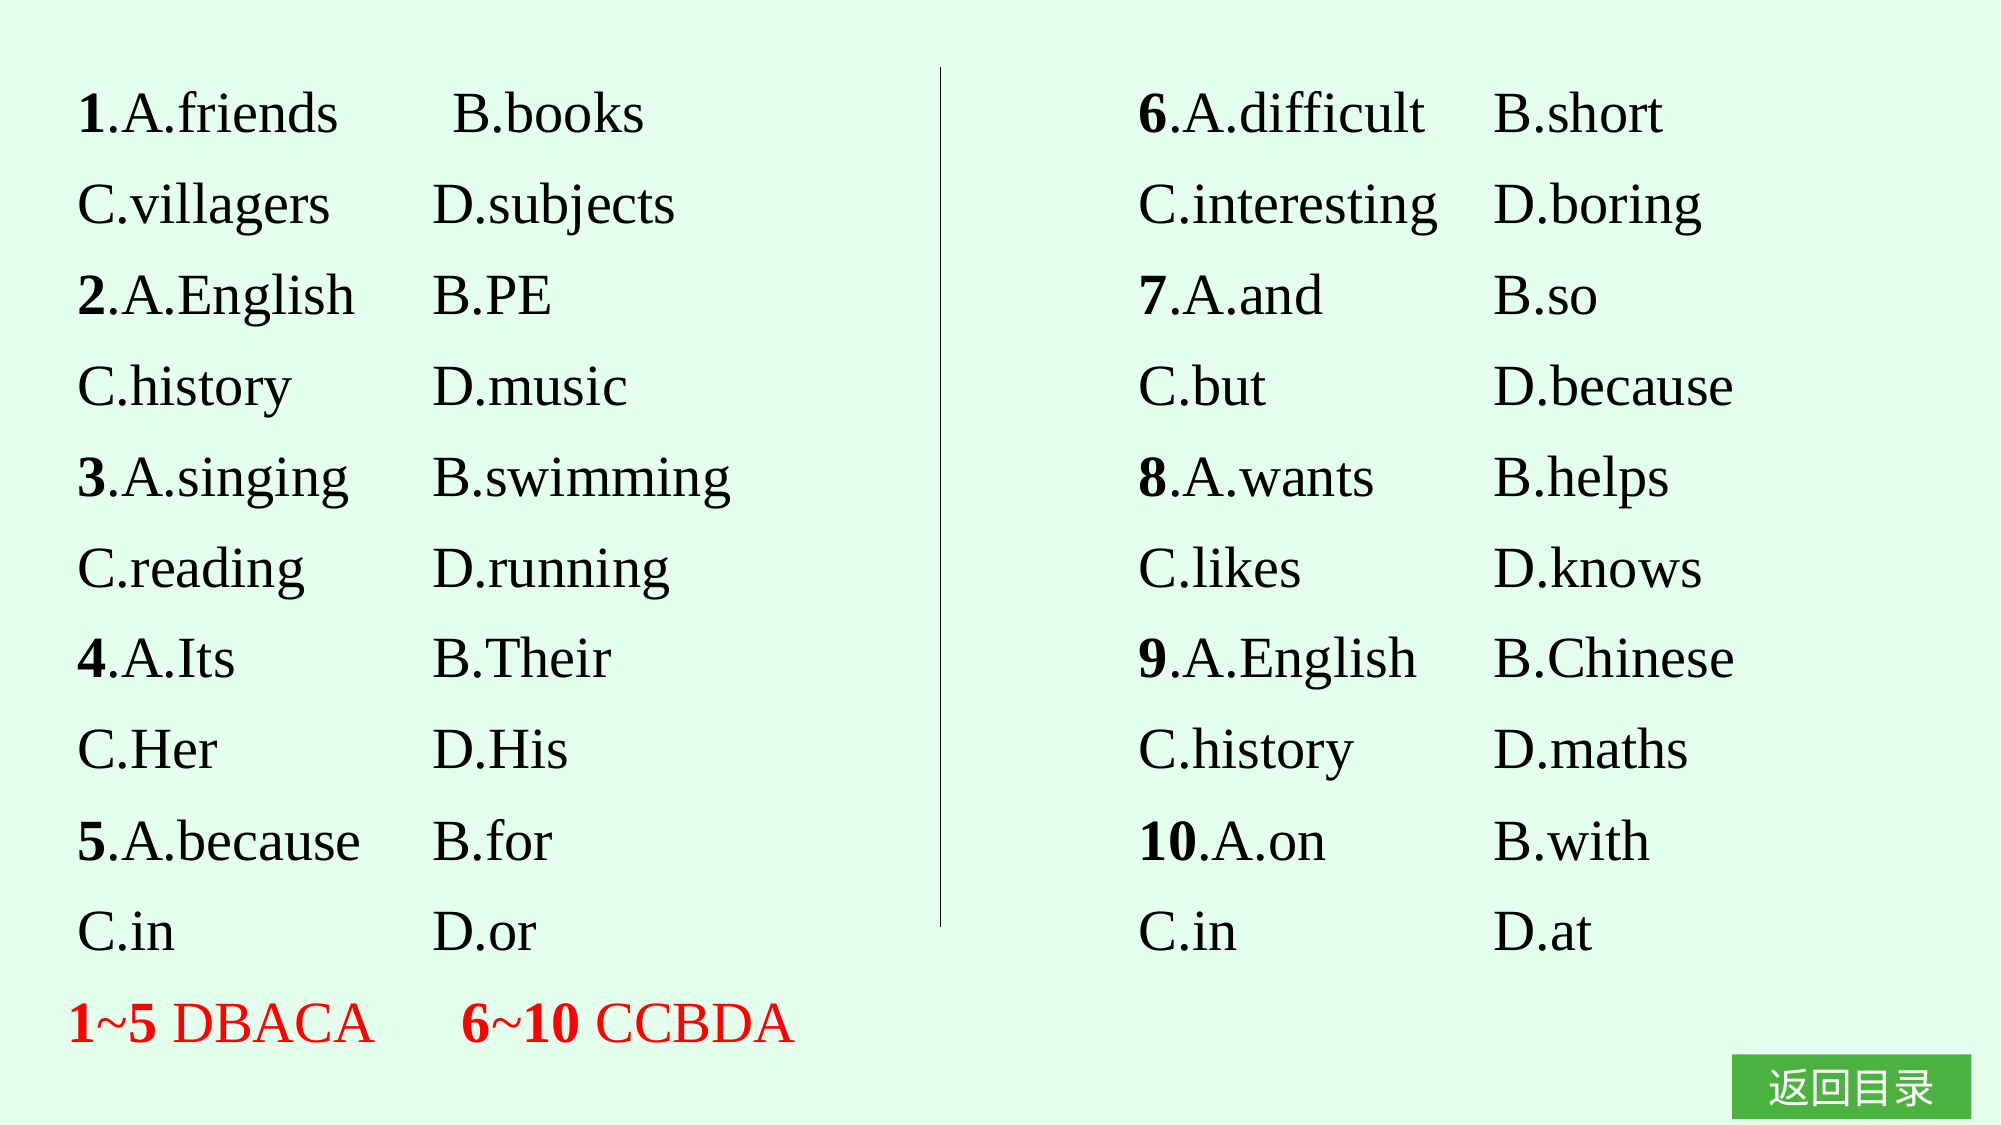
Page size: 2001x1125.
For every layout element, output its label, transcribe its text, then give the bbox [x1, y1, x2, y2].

text_box 1~5 DBACA 6~10 CCBDA [52, 955, 822, 1062]
text_box 1.A.friends B.books C.villagers D.subjects 2.A.English B.PE C.history D.music 3.A.singing B.swimming C.reading D.running 4.A.Its B.Their C.Her D.His 5.A.because B.for C.in D.or [62, 45, 823, 970]
text_box 6.A.difficult B.short C.interesting D.boring 7.A.and B.so C.but D.because 8.A.wants B.helps C.likes D.knows 9.A.English B.Chinese C.history D.maths 10.A.on B.with C.in D.at [1124, 45, 1938, 970]
